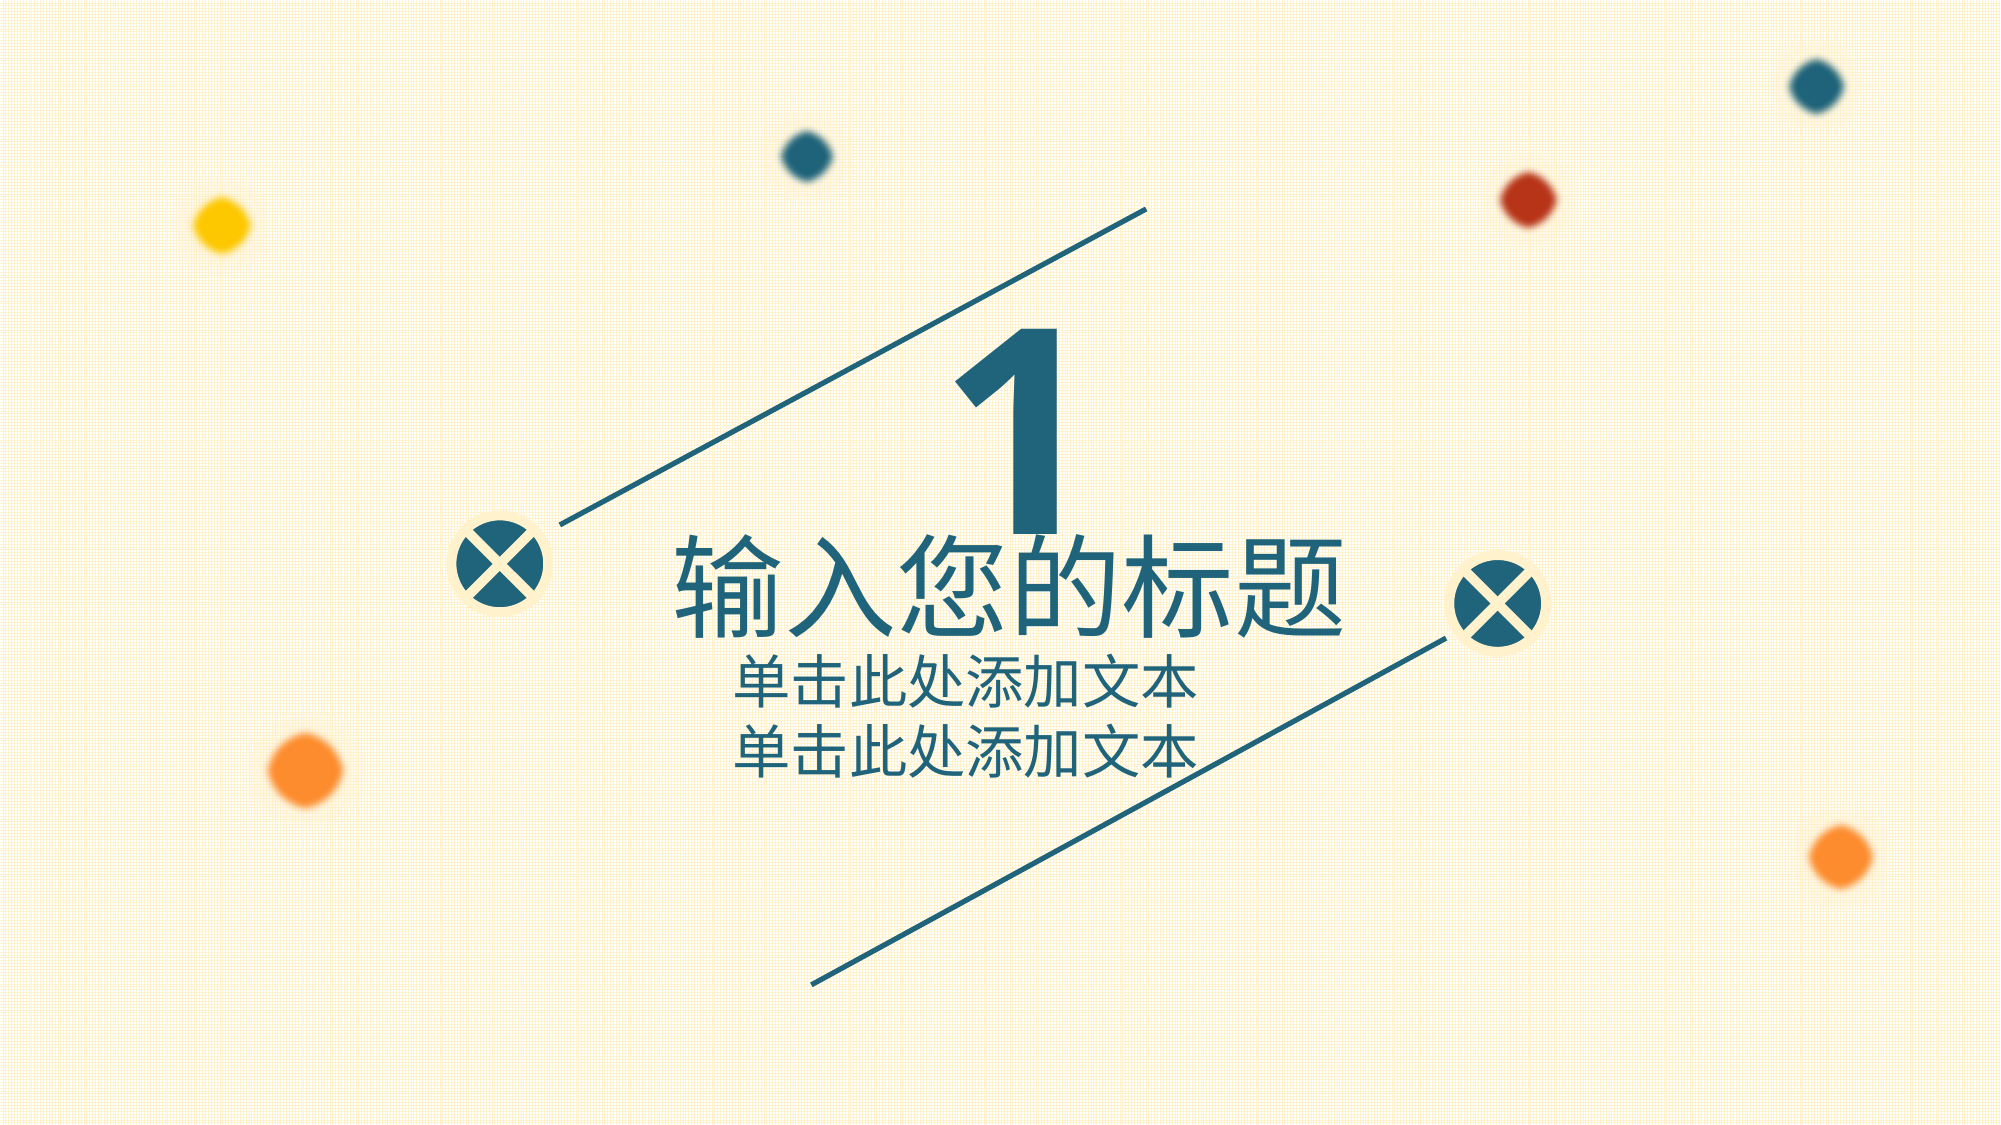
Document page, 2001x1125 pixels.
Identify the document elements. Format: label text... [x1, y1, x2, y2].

text_box [1506, 178, 1551, 223]
text_box [1815, 831, 1867, 883]
text_box [787, 137, 827, 176]
text_box [450, 514, 550, 614]
text_box 单击此处添加文本 单击此处添加文本 [717, 638, 811, 793]
text_box [1448, 554, 1548, 653]
text_box [199, 203, 245, 248]
text_box [274, 739, 338, 802]
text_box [559, 208, 1147, 525]
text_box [811, 638, 1446, 985]
text_box 输入您的标题 [656, 509, 1449, 660]
text_box [1795, 65, 1838, 108]
